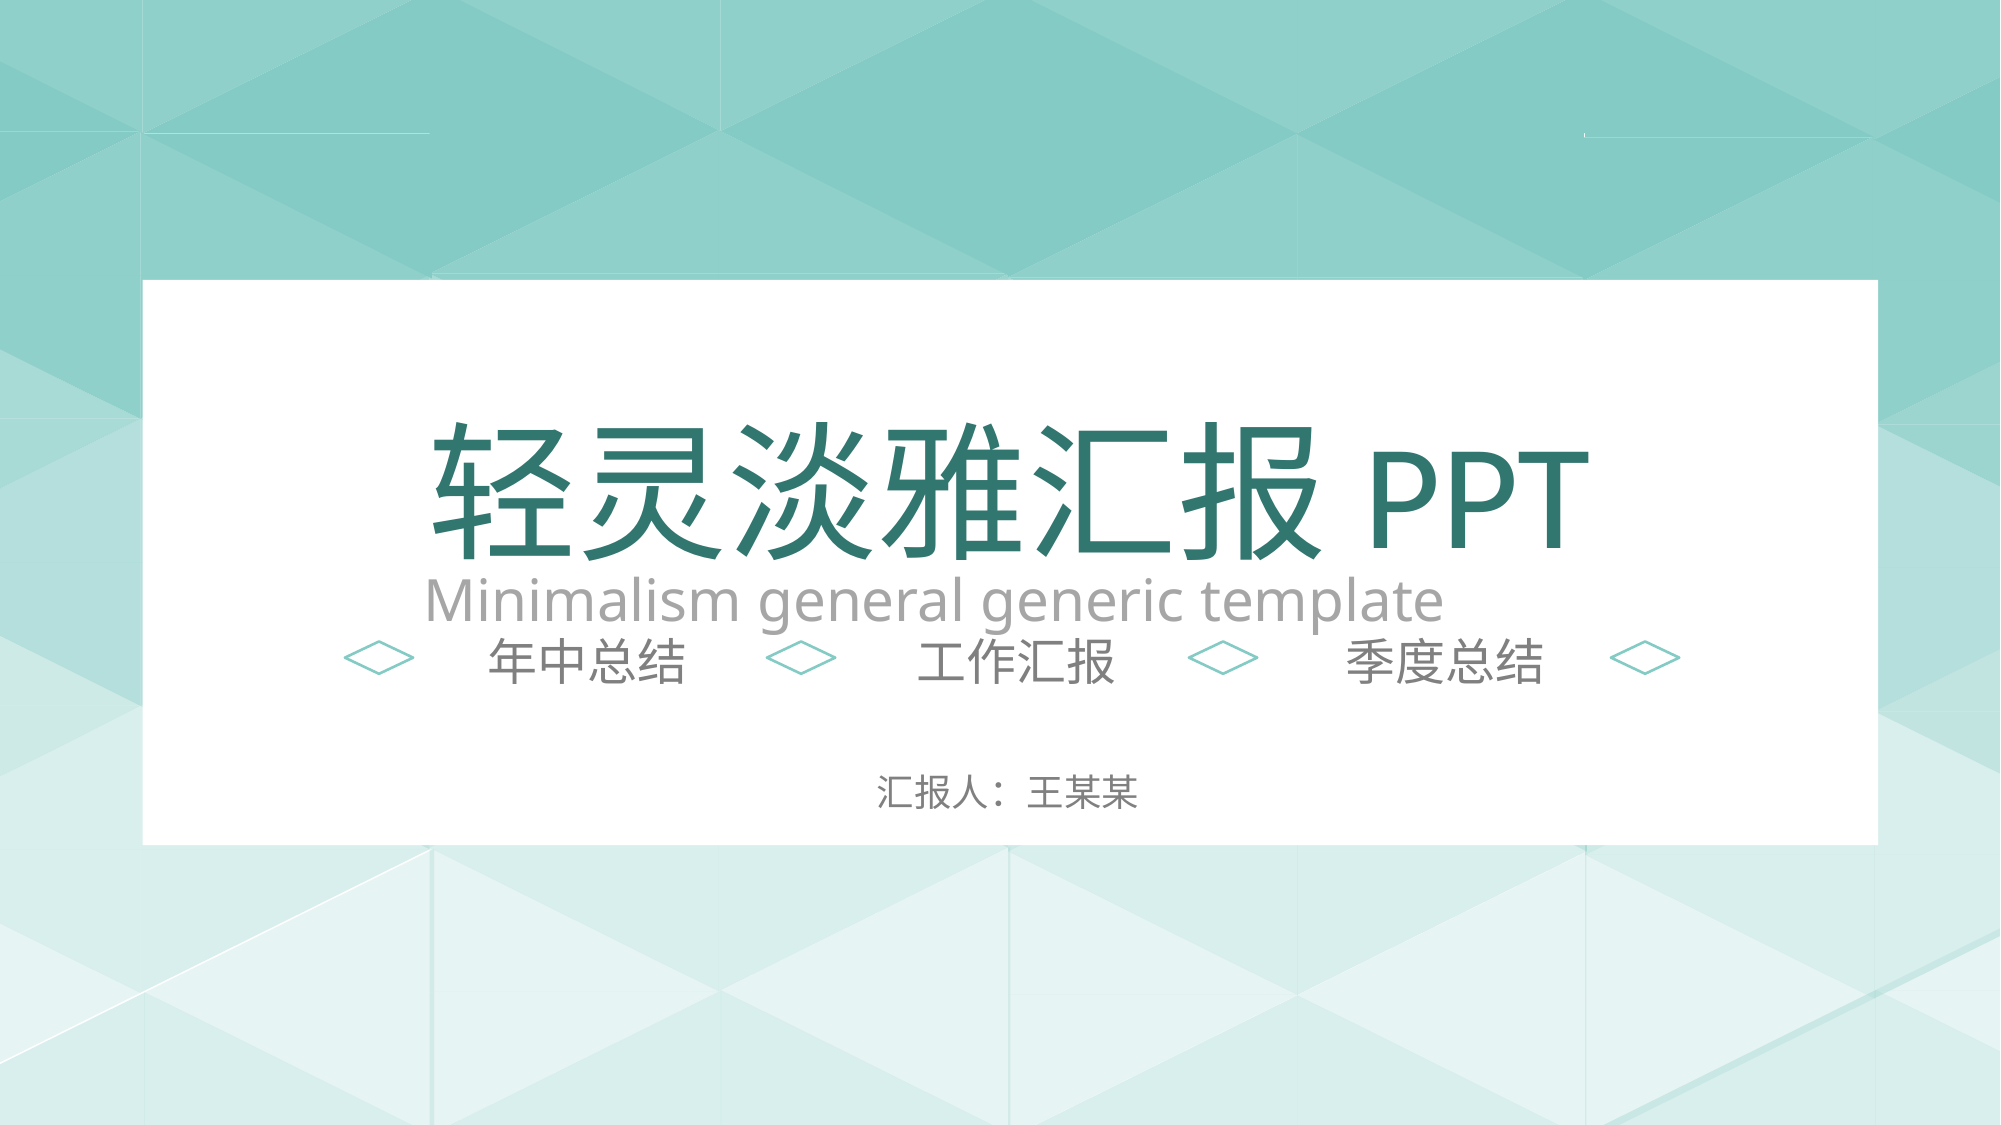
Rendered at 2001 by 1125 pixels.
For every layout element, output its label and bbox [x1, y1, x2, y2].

text_box [0, 0, 2000, 1125]
